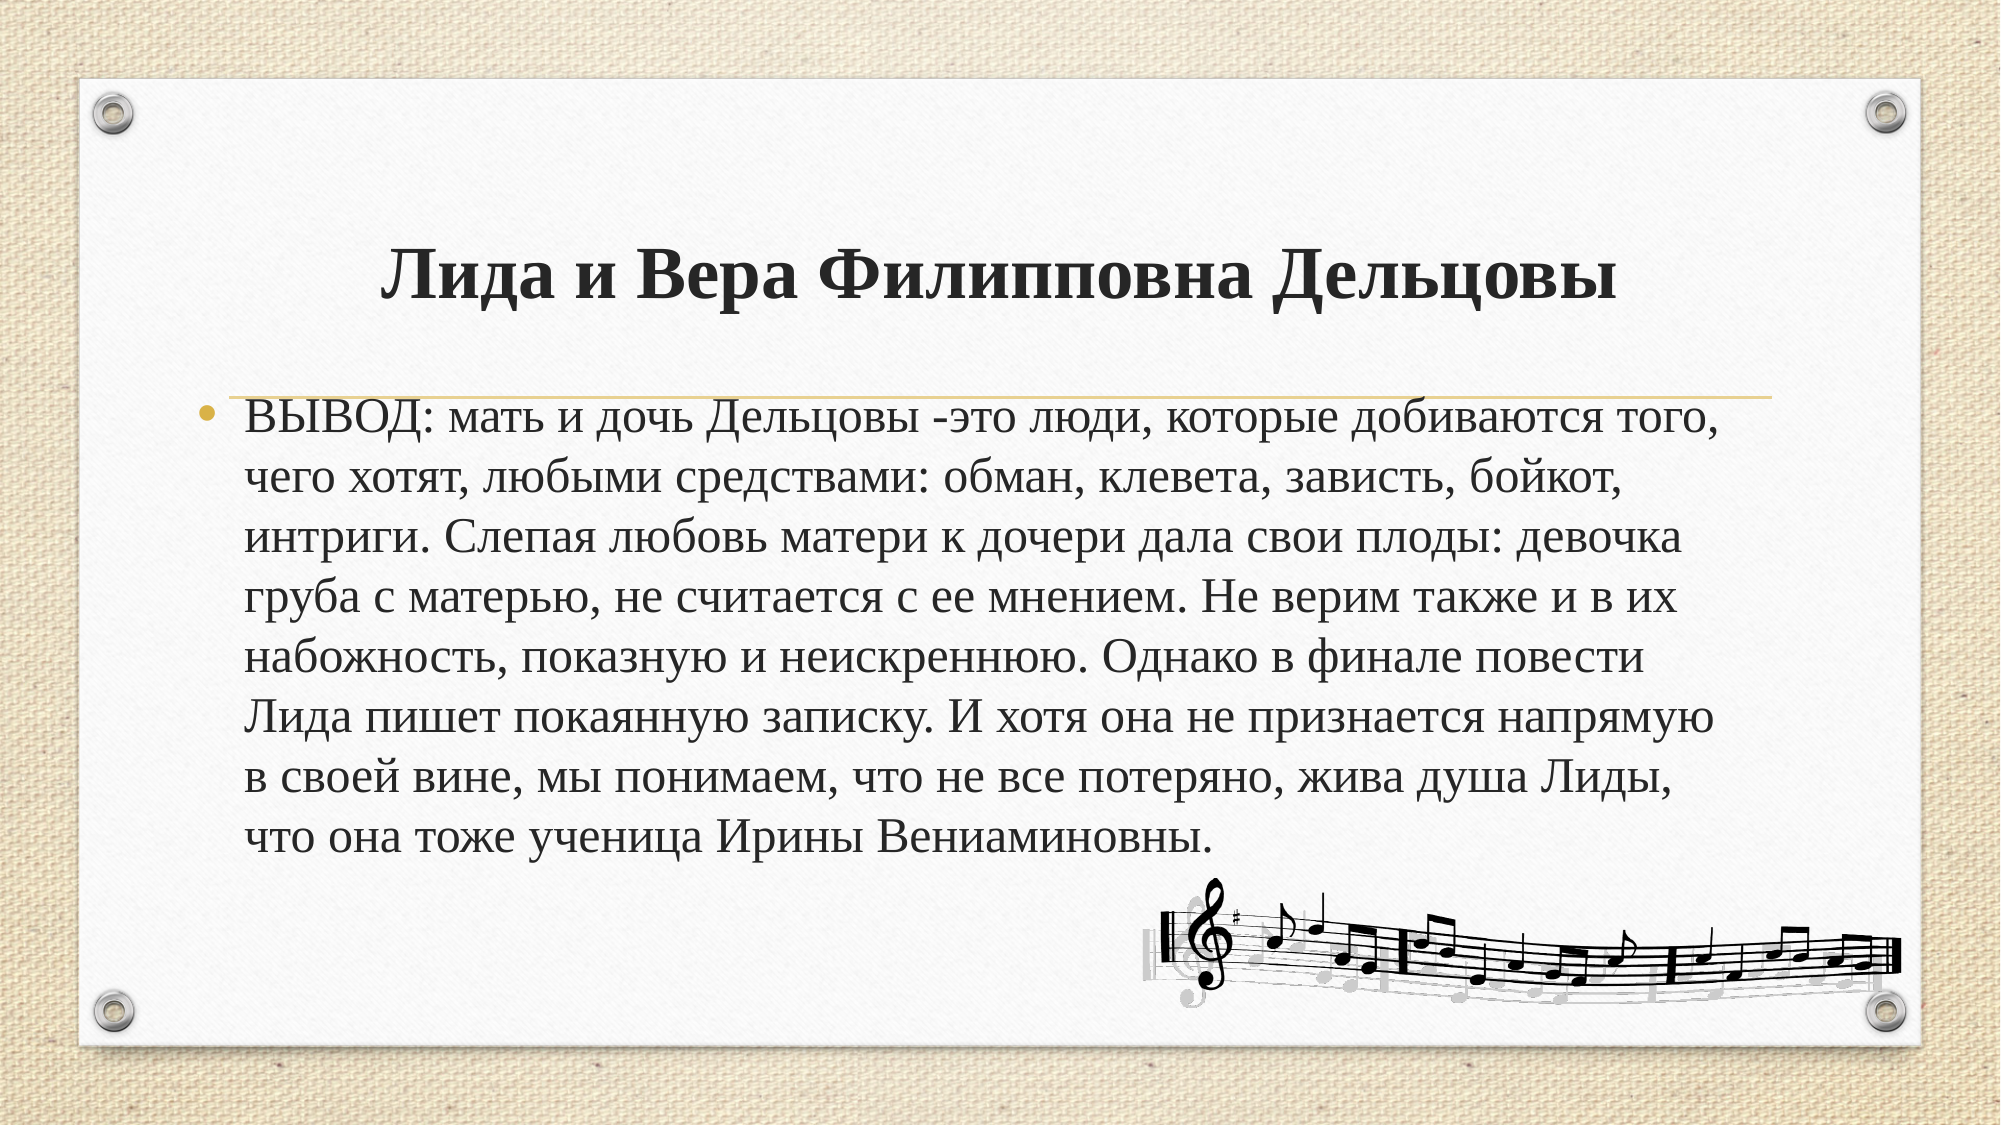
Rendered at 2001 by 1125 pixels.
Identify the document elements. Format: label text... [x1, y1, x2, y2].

title Лида и Вера Филипповна Дельцовы [212, 161, 1788, 375]
picture [0, 0, 2001, 1125]
list ВЫВОД: мать и дочь Дельцовы -это люди, которые добиваются того, чего хотят, любыми средствами: обман, клевета, зависть, бойкот, интриги. Слепая любовь матери к дочери дала свои плоды: девочка груба с матерью, не считается с ее мнением. Не верим также и в их набожность, показную и неискреннюю. Однако в финале повести Лида пишет покаянную записку. И хотя она не признается напрямую в своей вине, мы понимаем, что не все потеряно, жива душа Лиды, что она тоже ученица Ирины Вениаминовны. [182, 375, 1758, 955]
